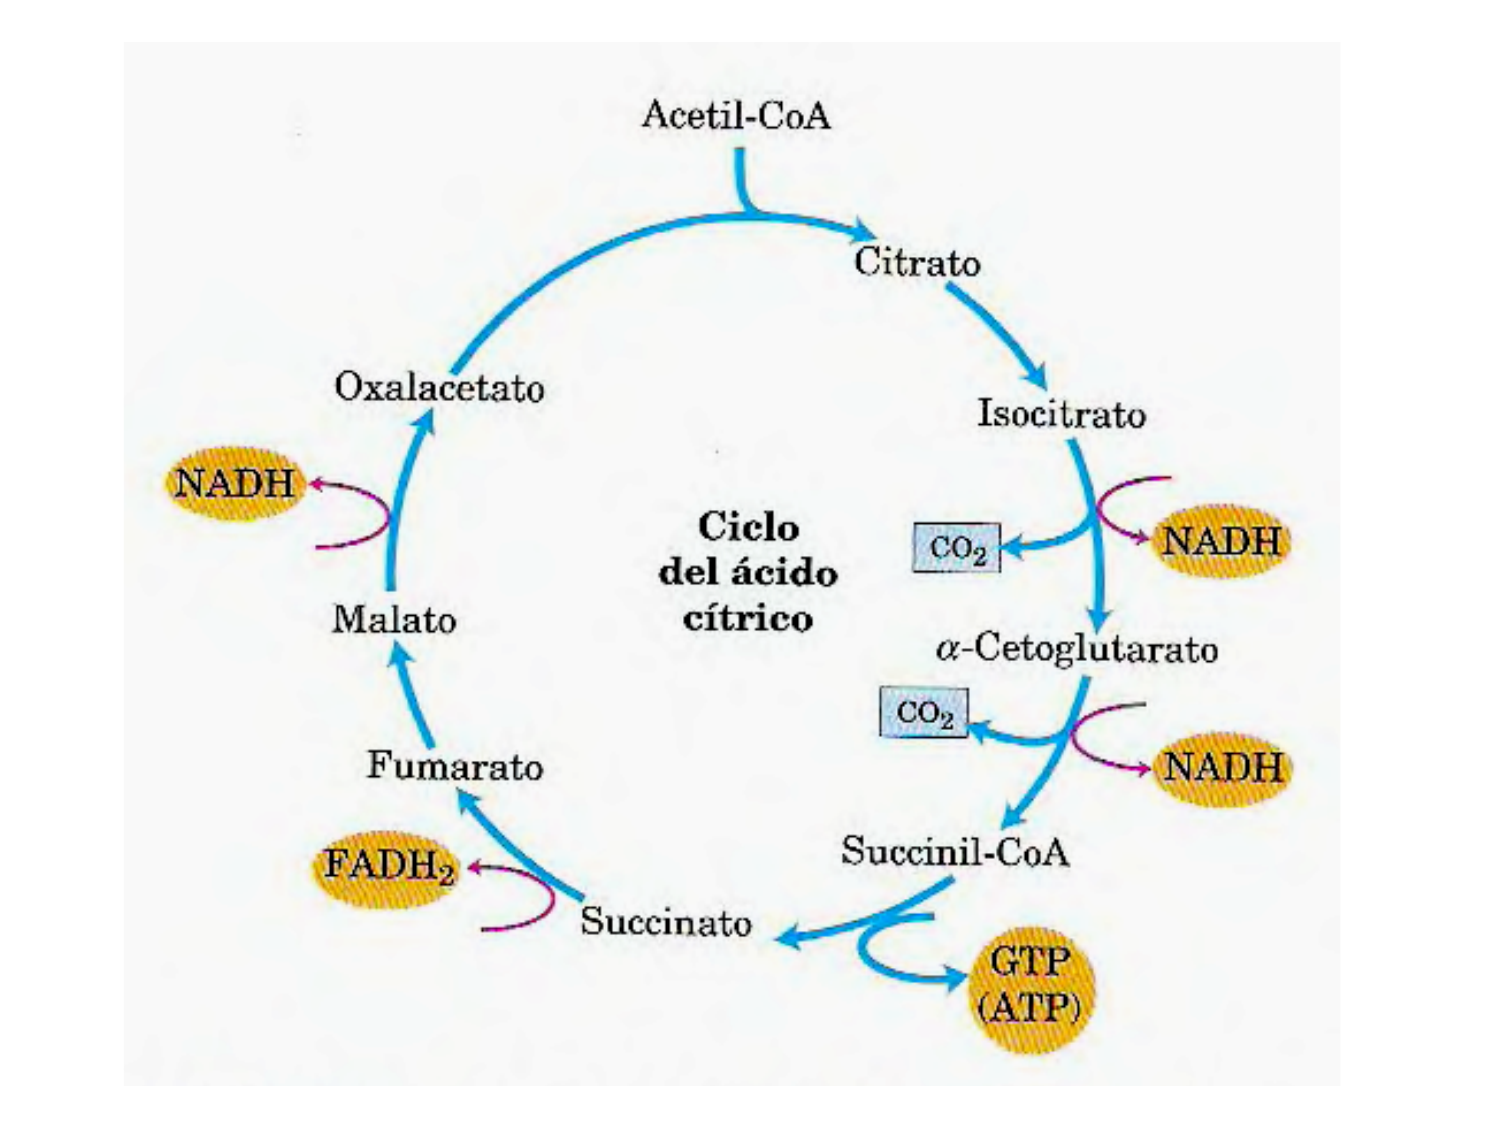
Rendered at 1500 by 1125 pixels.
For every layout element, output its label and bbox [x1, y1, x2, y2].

picture [123, 42, 1341, 1086]
